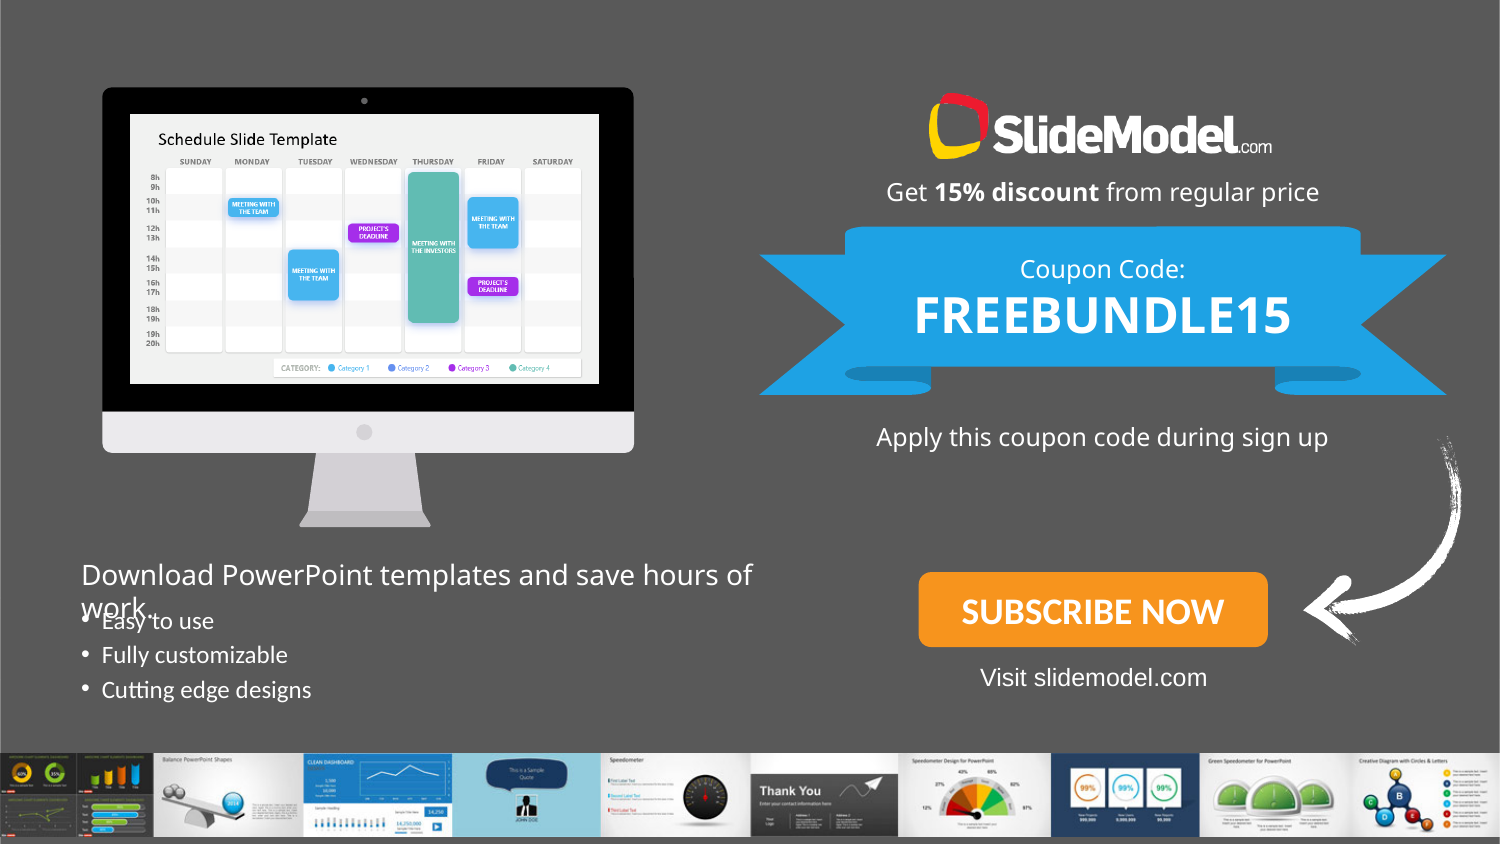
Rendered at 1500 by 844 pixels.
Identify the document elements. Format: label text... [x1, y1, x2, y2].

text_box Get 15% discount from regular price [793, 168, 1413, 214]
text_box SUBSCRIBE NOW [916, 569, 1270, 650]
text_box Visit slidemodel.com [935, 655, 1253, 697]
text_box [0, 0, 1500, 752]
text_box Coupon Code: FREEBUNDLE15 [880, 246, 1326, 352]
text_box Download PowerPoint templates and save hours of work. [66, 549, 794, 632]
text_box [102, 87, 635, 528]
text_box [1302, 435, 1462, 646]
picture [0, 752, 1500, 837]
picture [928, 93, 1273, 159]
text_box Apply this coupon code during sign up [847, 413, 1359, 459]
text_box Easy to use Fully customizable Cutting edge designs [66, 632, 647, 711]
picture [129, 114, 599, 384]
text_box [757, 224, 1449, 397]
